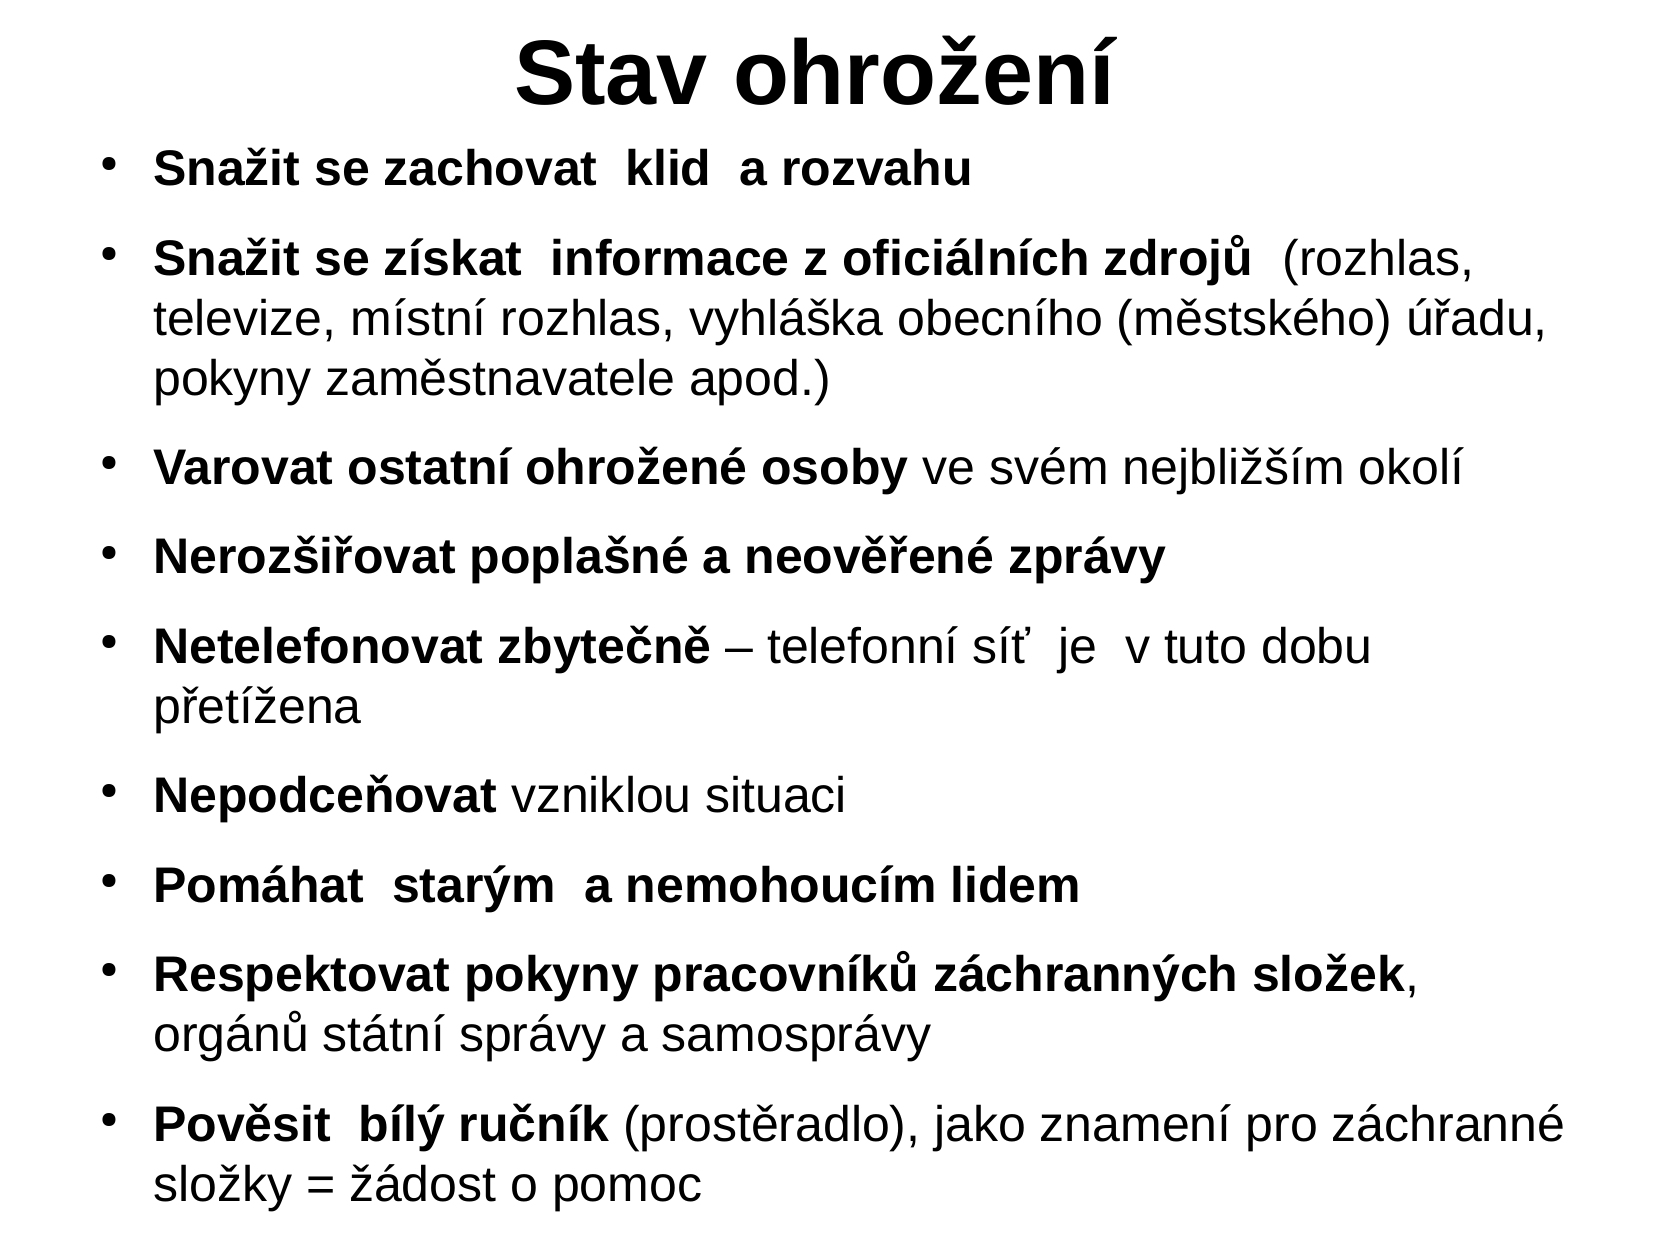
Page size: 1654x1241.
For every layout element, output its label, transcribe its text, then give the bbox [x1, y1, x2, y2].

list Snažit se zachovat klid a rozvahu Snažit se získat informace z oficiálních zdrojů (rozhlas, televize, místní rozhlas, vyhláška obecního (městského) úřadu, pokyny zaměstnavatele apod.) Varovat ostatní ohrožené osoby ve svém nejbližším okolí Nerozšiřovat poplašné a neověřené zprávy Netelefonovat zbytečně – telefonní síť je v tuto dobu přetížena Nepodceňovat vzniklou situaci Pomáhat starým a nemohoucím lidem Respektovat pokyny pracovníků záchranných složek, orgánů státní správy a samosprávy Pověsit bílý ručník (prostěradlo), jako znamení pro záchranné složky = žádost o pomoc [82, 135, 1572, 1241]
title Stav ohrožení [70, 0, 1560, 136]
